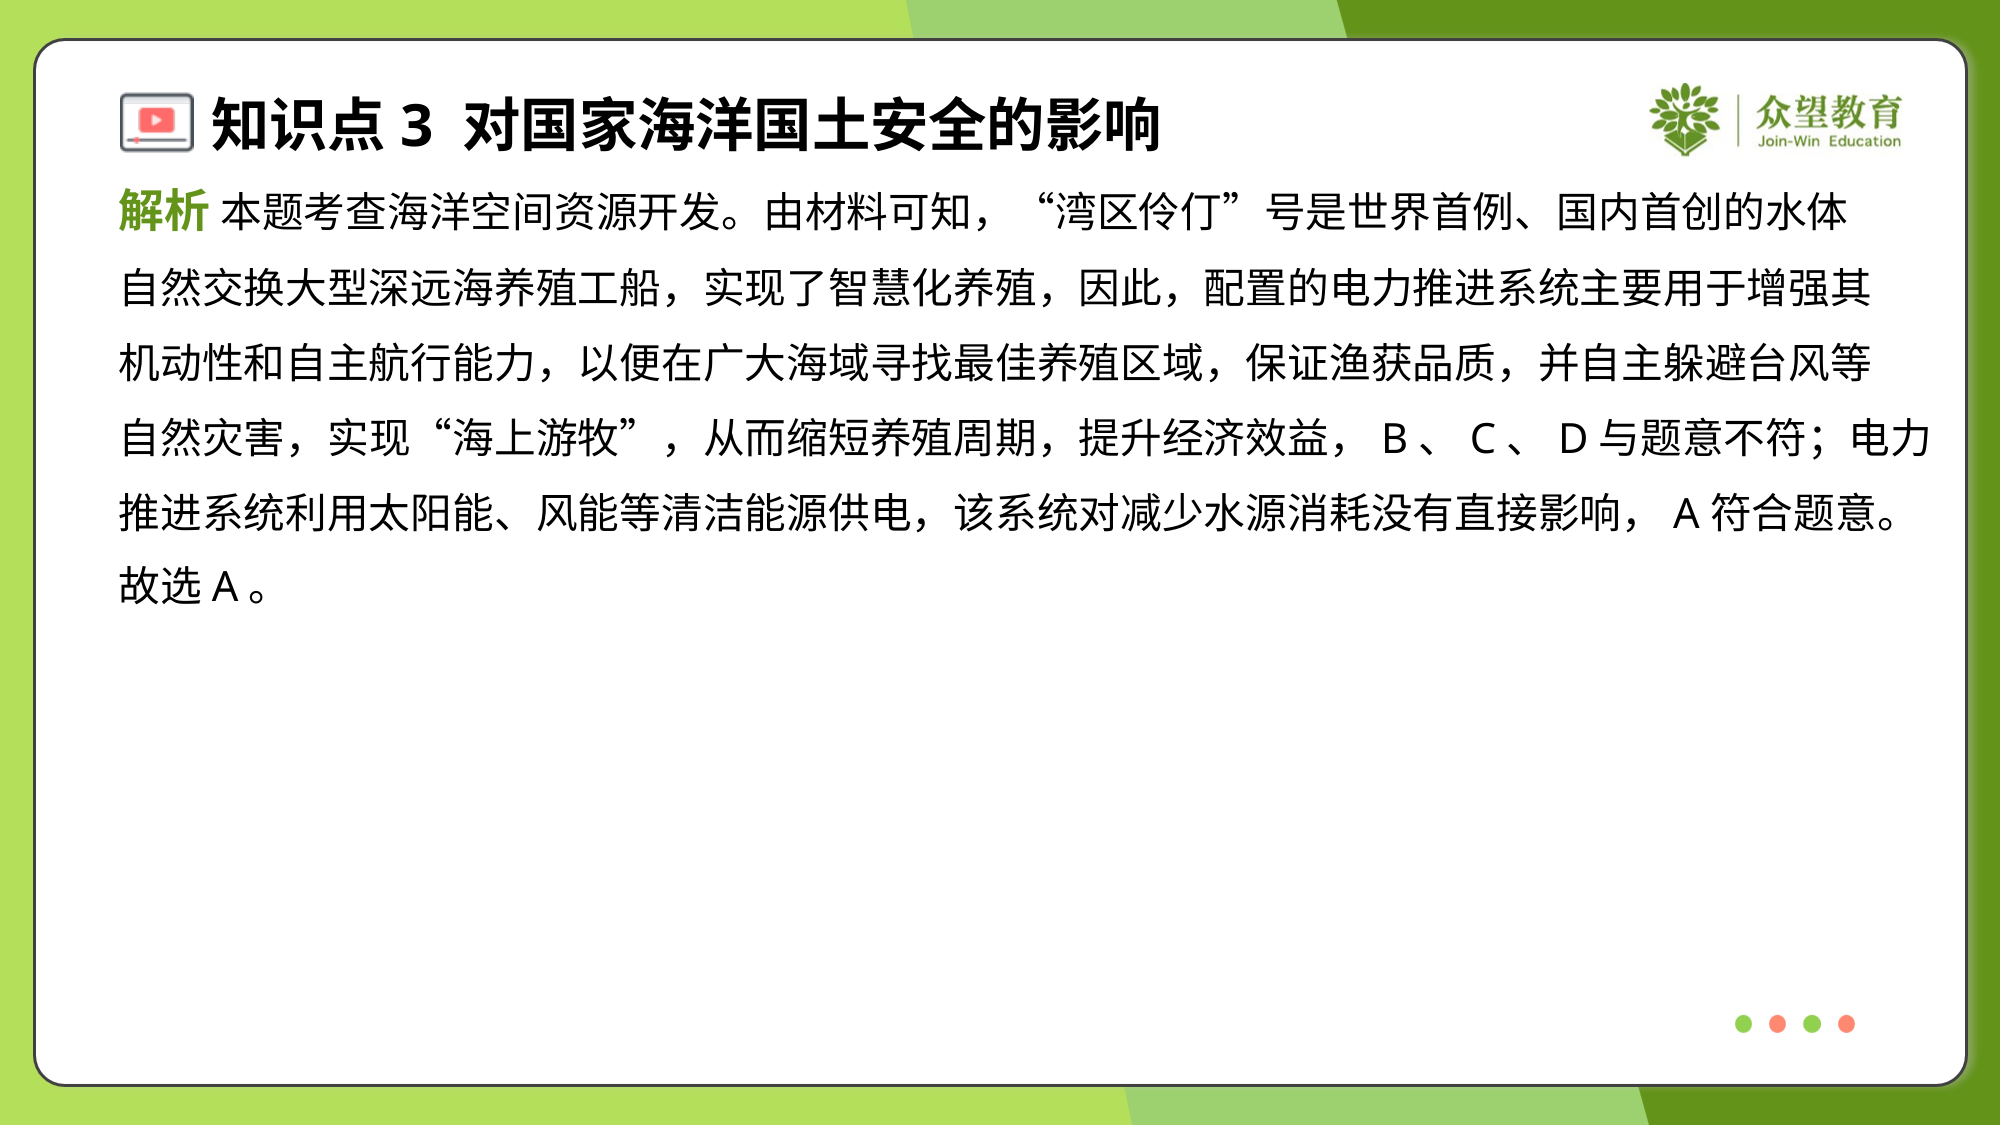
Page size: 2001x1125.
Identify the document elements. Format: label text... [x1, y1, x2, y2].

picture [0, 0, 2000, 1125]
text_box 解析 本题考查海洋空间资源开发。由材料可知，“湾区伶仃”号是世界首例、国内首创的水体 自然交换大型深远海养殖工船，实现了智慧化养殖，因此，配置的电力推进系统主要用于增强其 机动性和自主航行能力，以便在广大海域寻找最佳养殖区域，保证渔获品质，并自主躲避台风等 自然灾害，实现“海上游牧”，从而缩短养殖周期，提升经济效益，B、C、D与题意不符；电力 推进系统利用太阳能、风能等清洁能源供电，该系统对减少水源消耗没有直接影响，A符合题意。 故选A。 [118, 159, 1883, 602]
